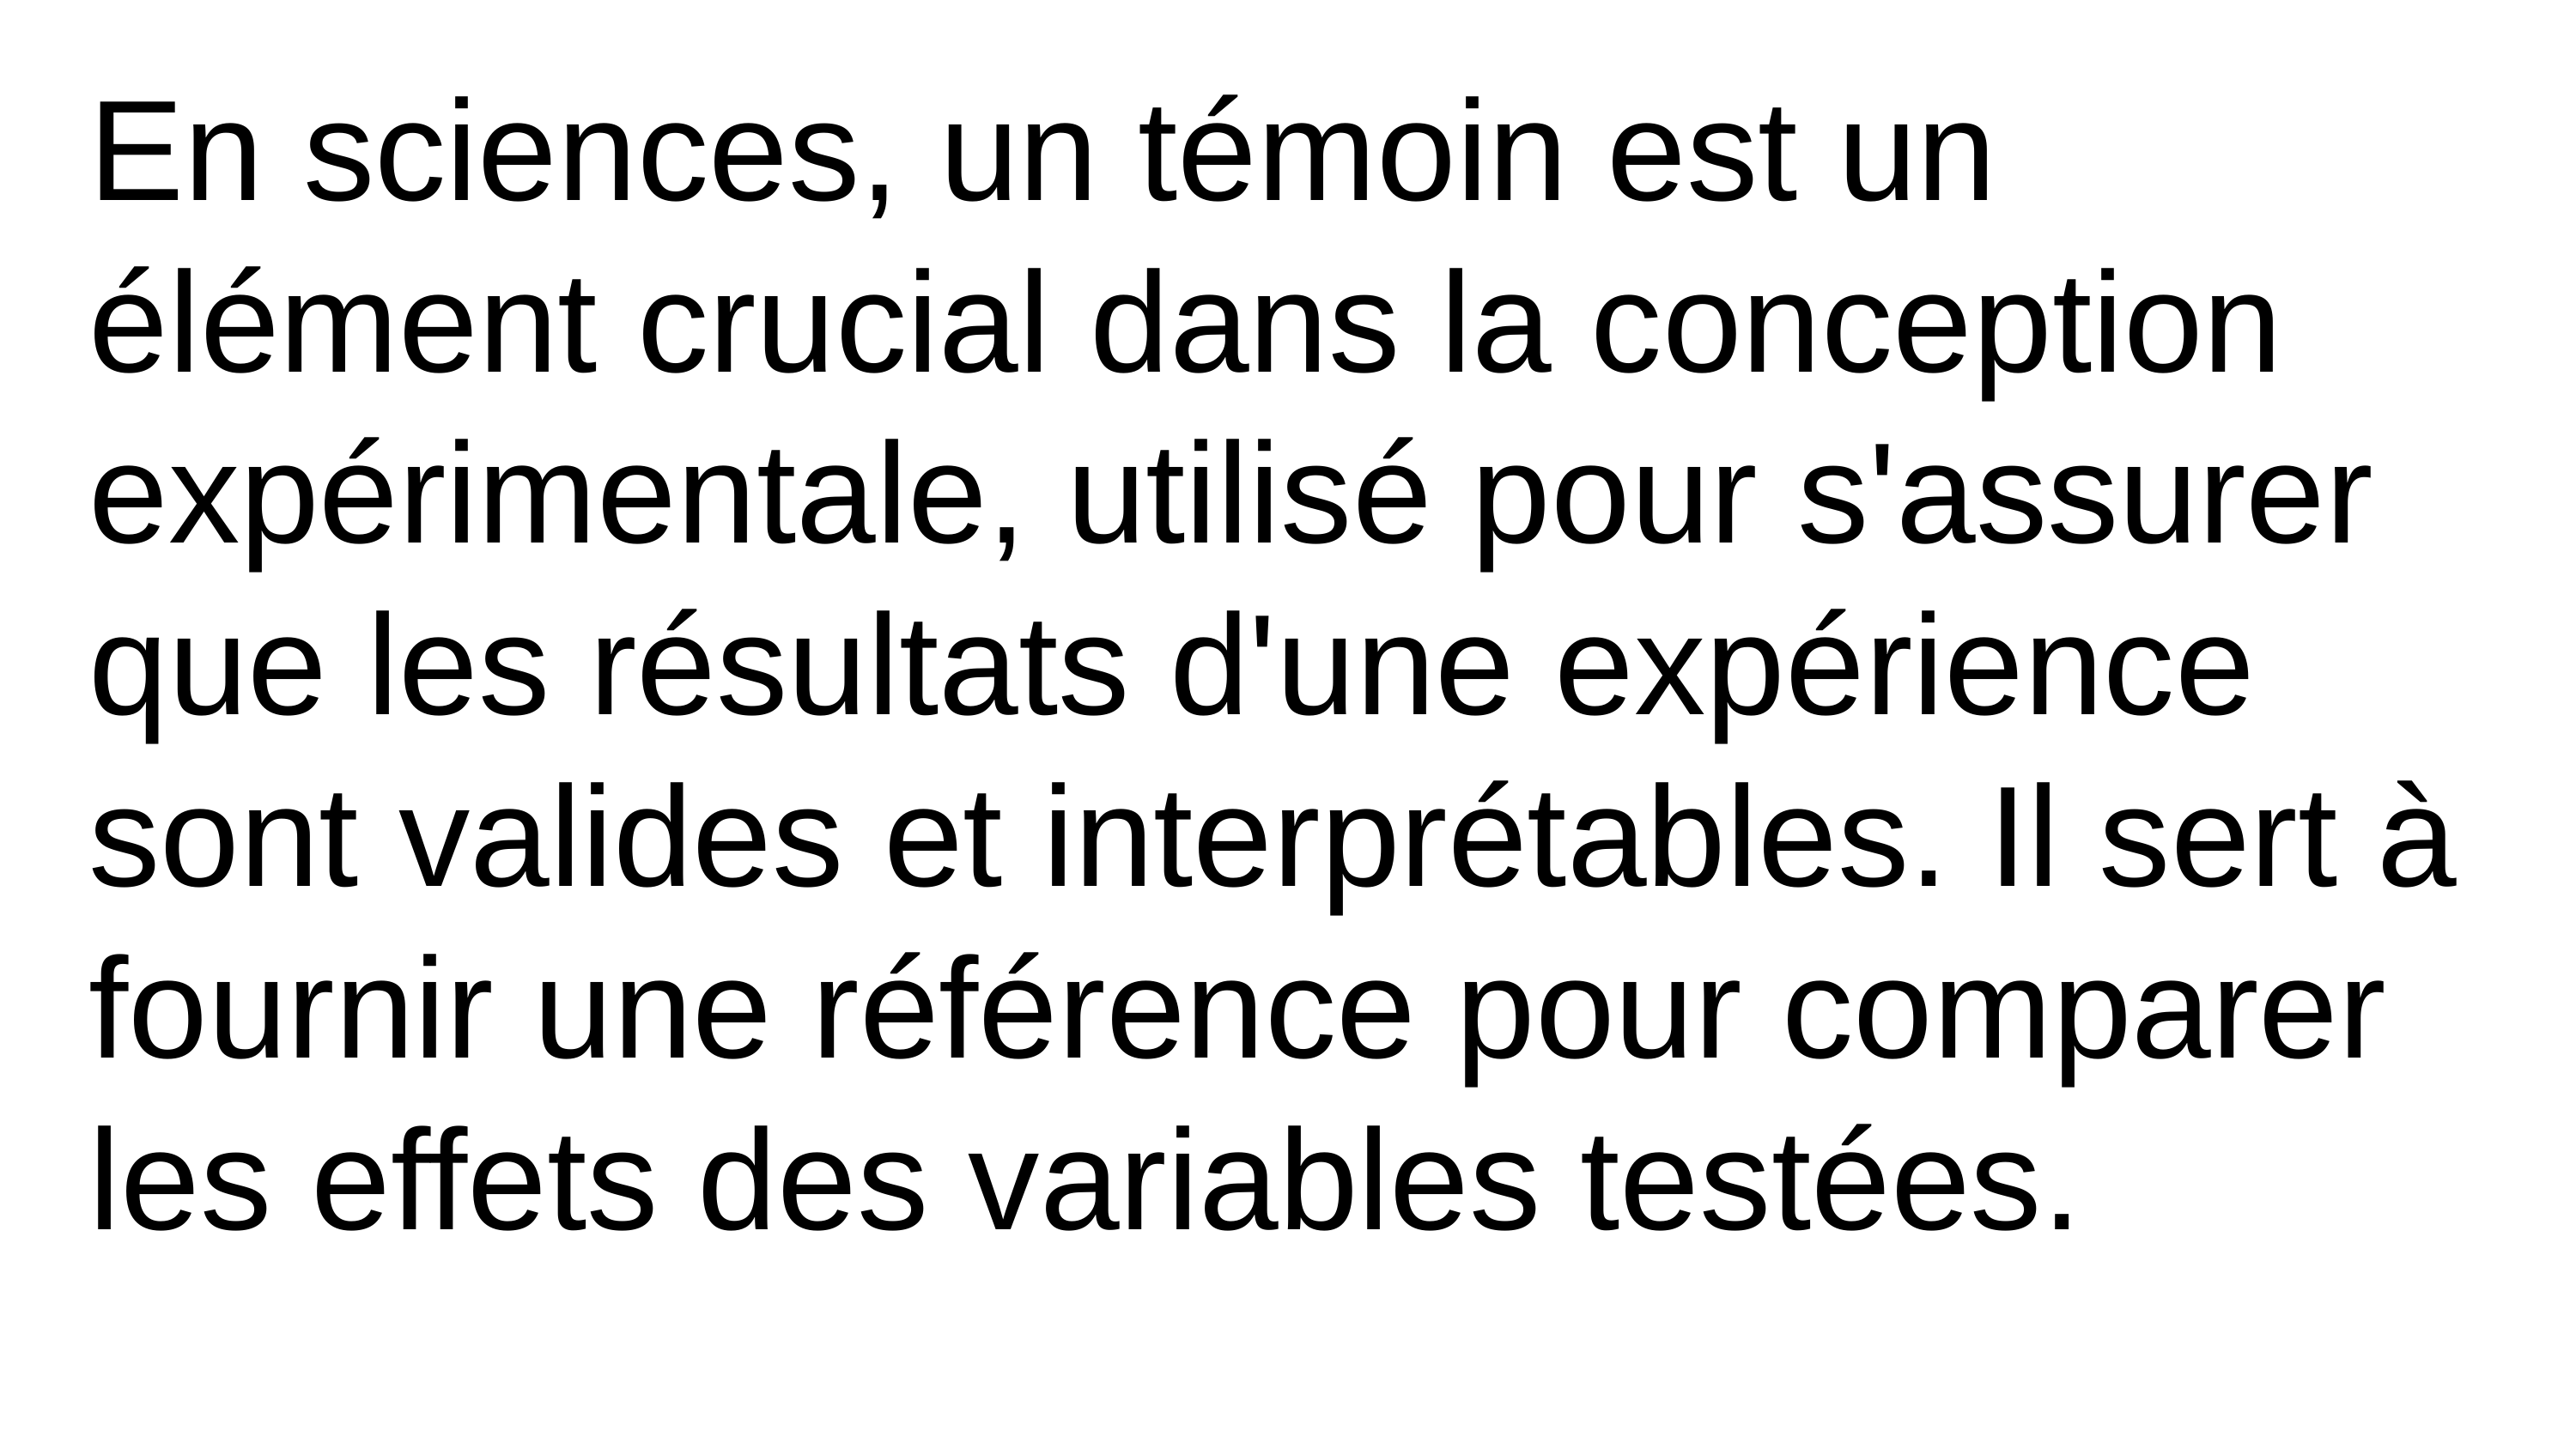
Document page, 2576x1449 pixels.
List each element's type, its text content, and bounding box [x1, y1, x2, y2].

text_box En sciences, un témoin est un élément crucial dans la conception expérimentale, utilisé pour s'assurer que les résultats d'une expérience sont valides et interprétables. Il sert à fournir une référence pour comparer les effets des variables testées. [76, 51, 2476, 1343]
